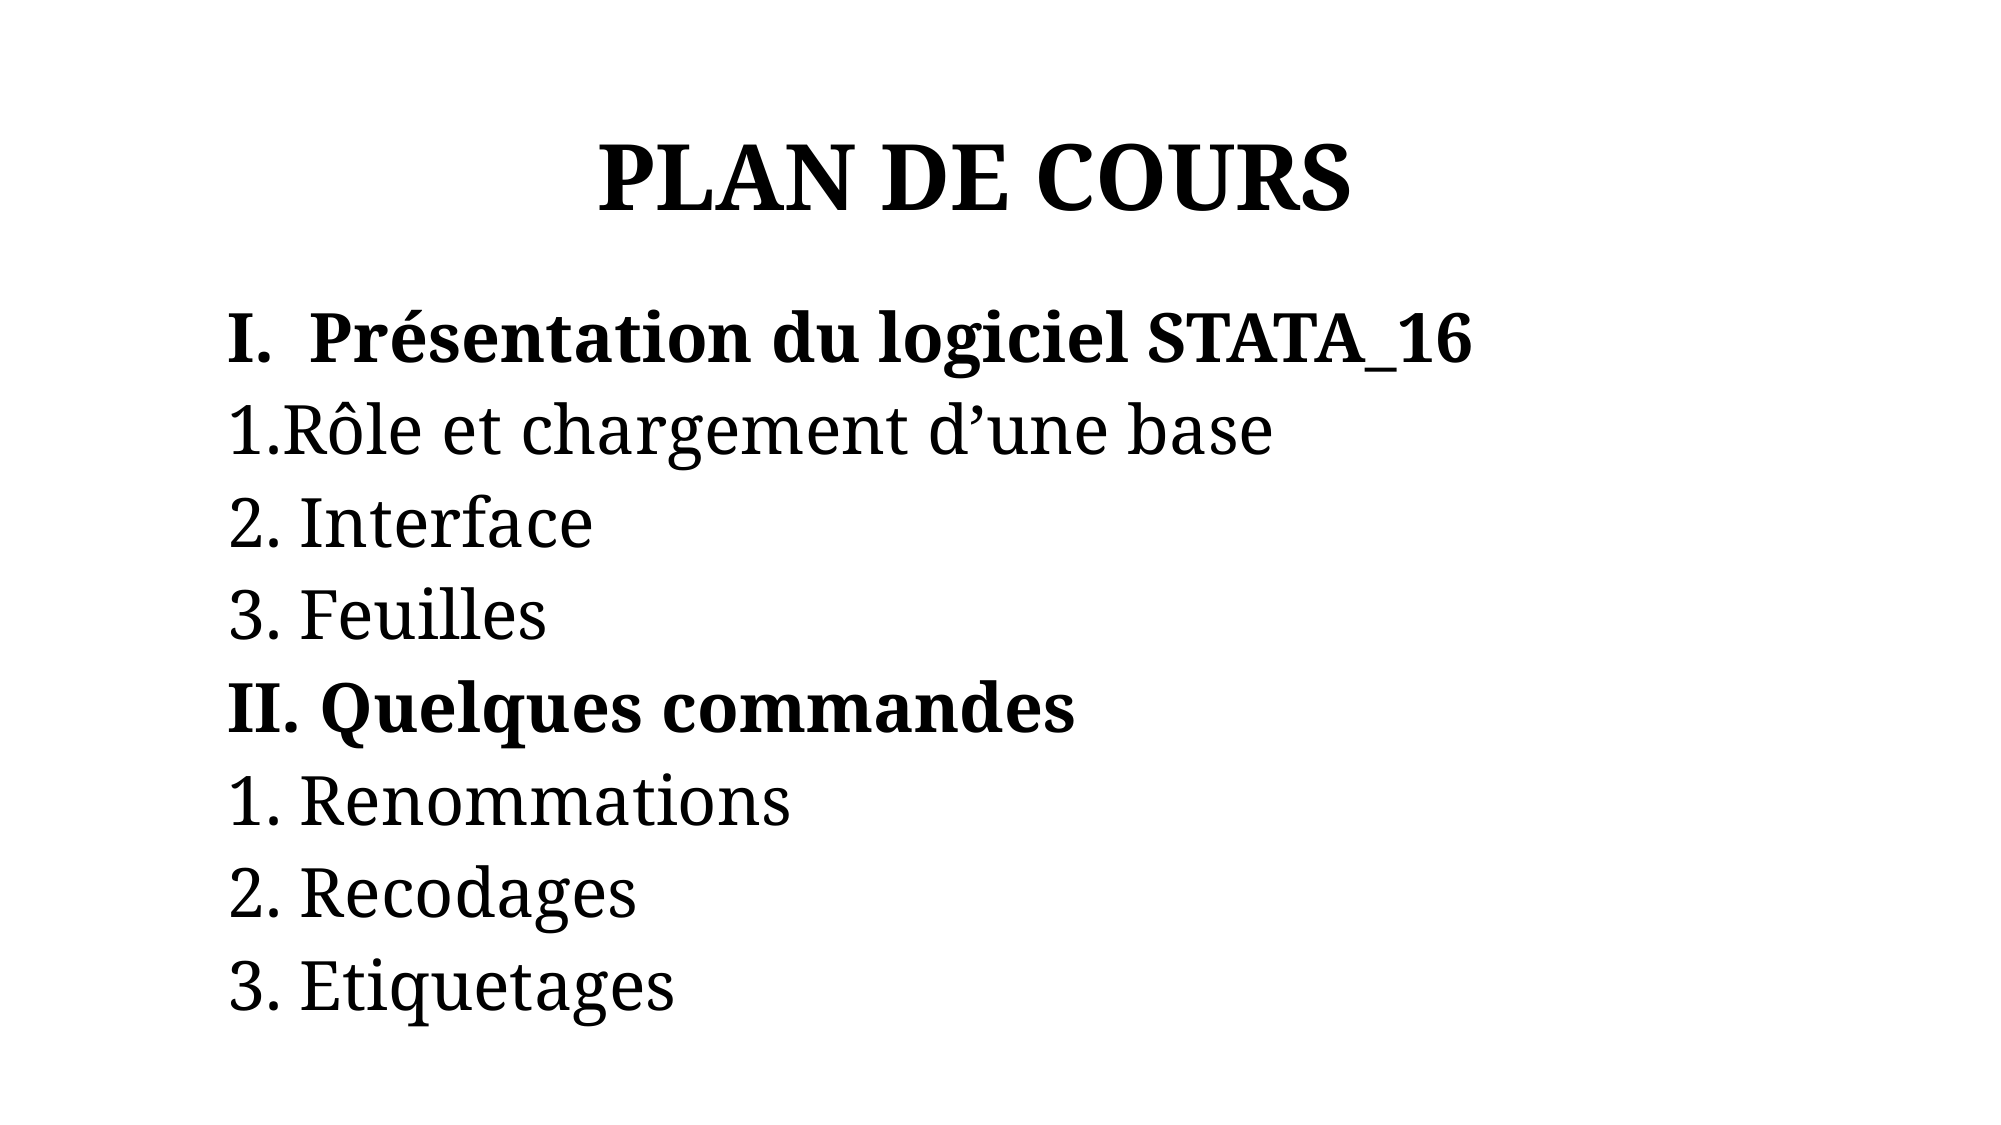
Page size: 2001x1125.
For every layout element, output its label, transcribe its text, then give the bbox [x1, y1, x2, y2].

subtitle Présentation du logiciel STATA_16 1.Rôle et chargement d’une base 2. Interface 3. Feuilles II. Quelques commandes 1. Renommations 2. Recodages 3. Etiquetages [212, 295, 1597, 1035]
title PLAN DE COURS [280, 94, 1672, 238]
